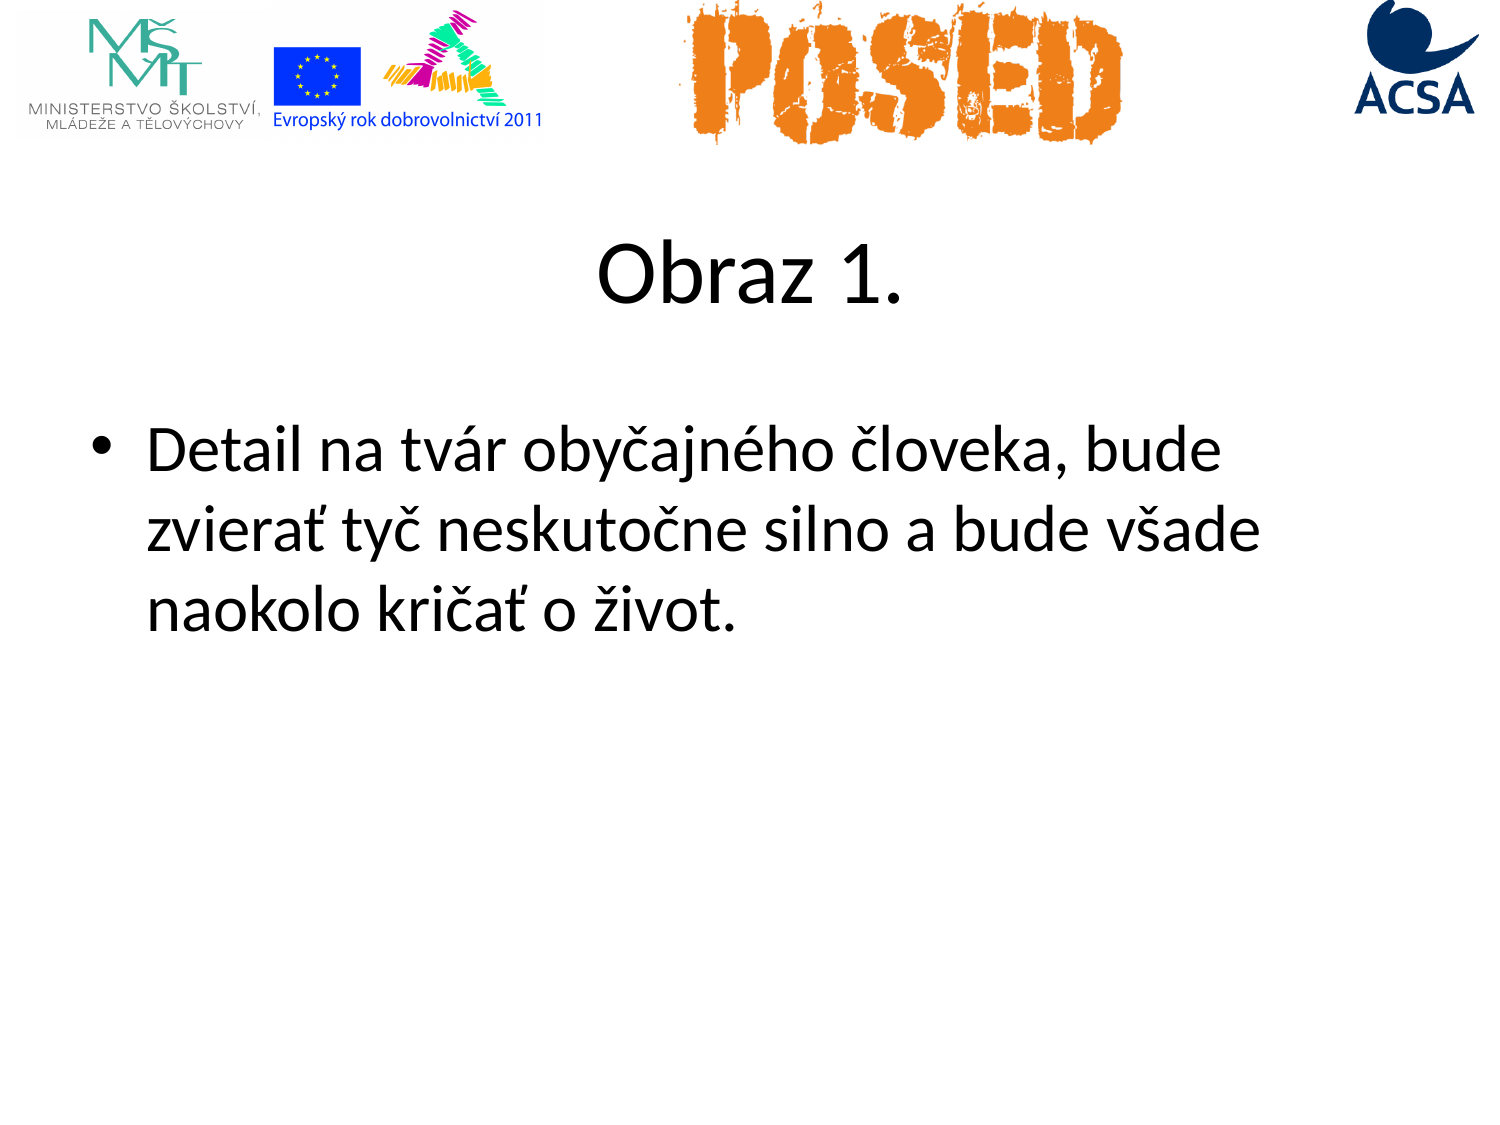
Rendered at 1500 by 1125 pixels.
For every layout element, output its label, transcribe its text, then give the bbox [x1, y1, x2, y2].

title Obraz 1. [76, 172, 1427, 361]
picture [679, 0, 1123, 145]
picture [17, 0, 549, 142]
picture [1354, 0, 1479, 114]
list Detail na tvár obyčajného človeka, bude zvierať tyč neskutočne silno a bude všade naokolo kričať o život. [75, 397, 1425, 1005]
